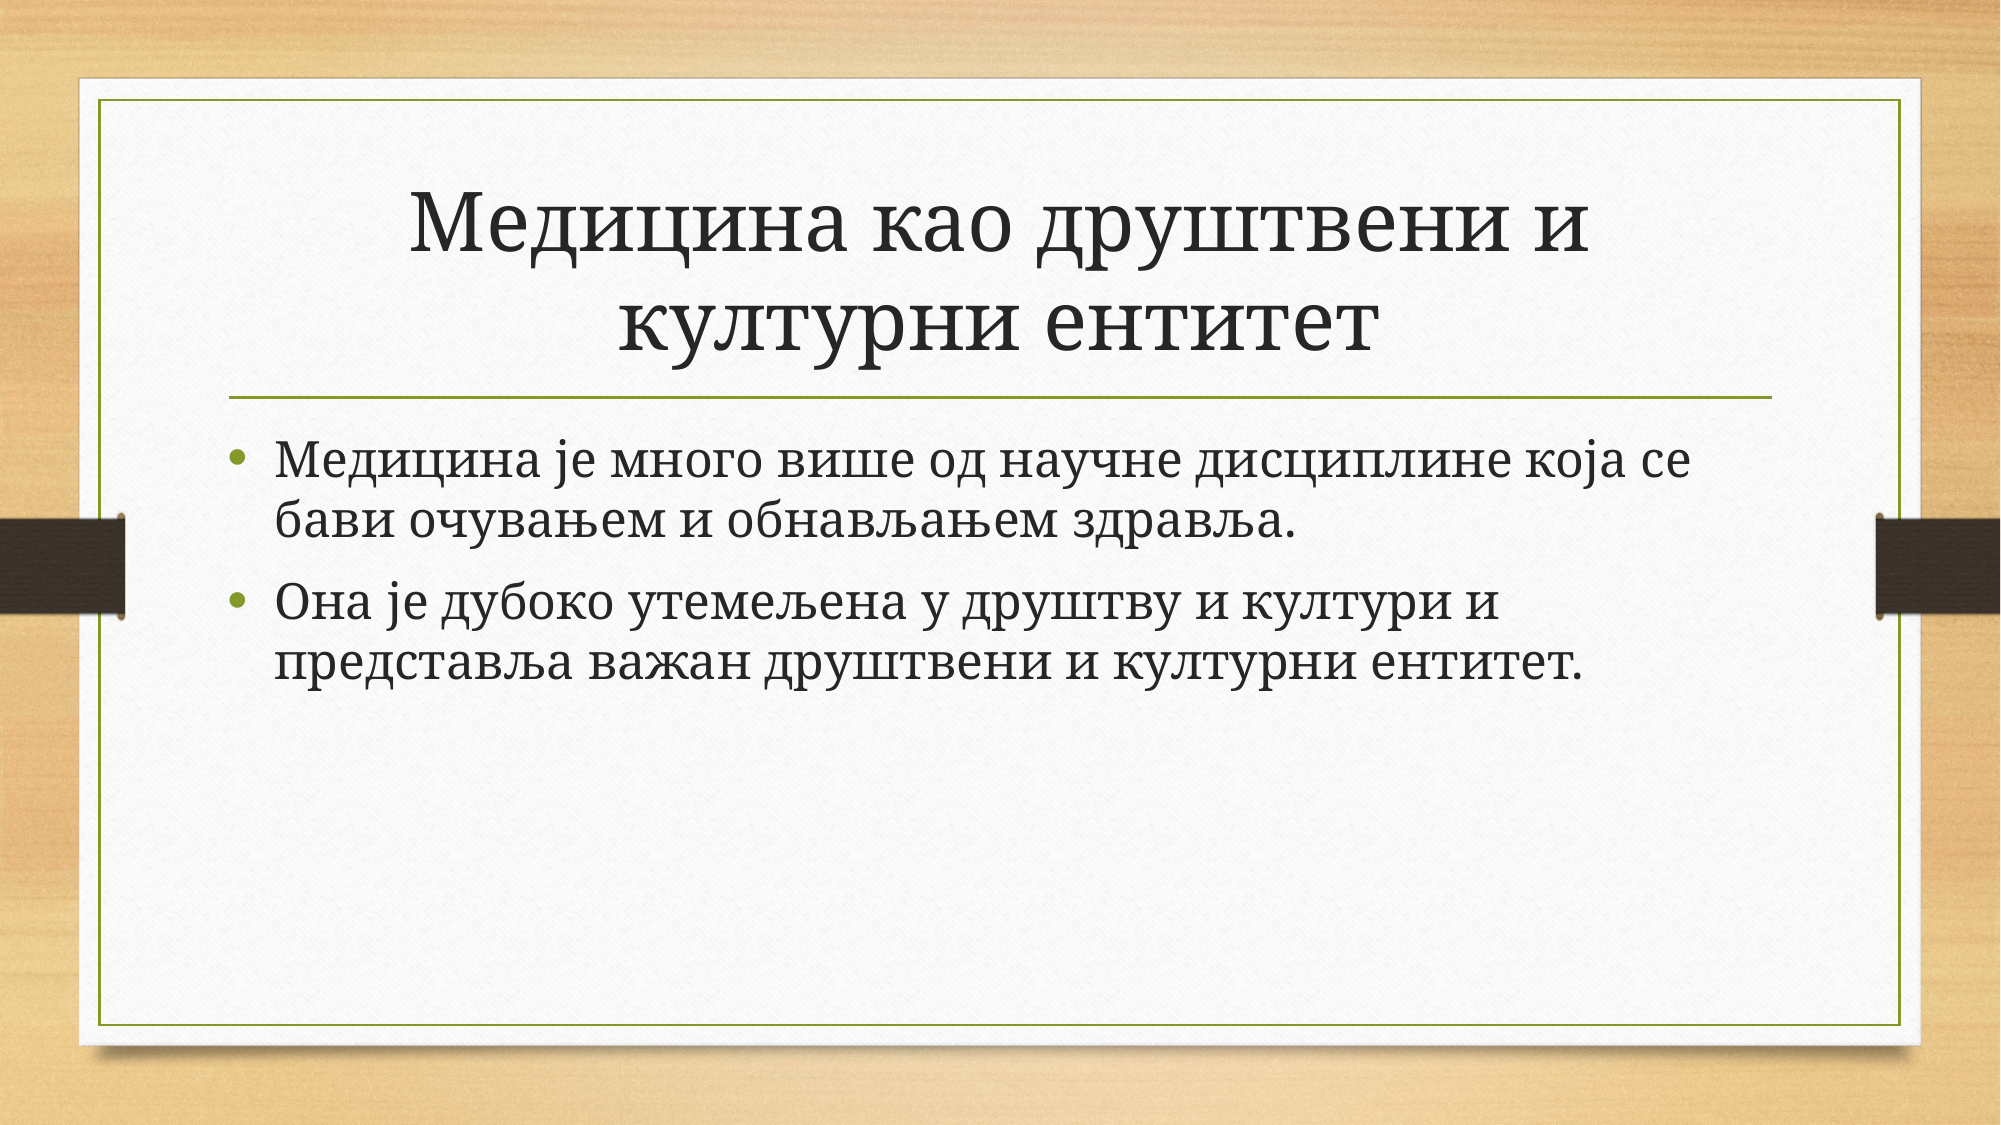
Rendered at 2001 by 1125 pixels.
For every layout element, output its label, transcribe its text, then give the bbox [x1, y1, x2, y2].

list Медицина је много више од научне дисциплине која се бави очувањем и обнављањем здравља. Она је дубоко утемељена у друштву и култури и представља важан друштвени и културни ентитет. [212, 419, 1788, 964]
title Медицина као друштвени и културни ентитет [212, 161, 1788, 375]
picture [0, 0, 2001, 1125]
